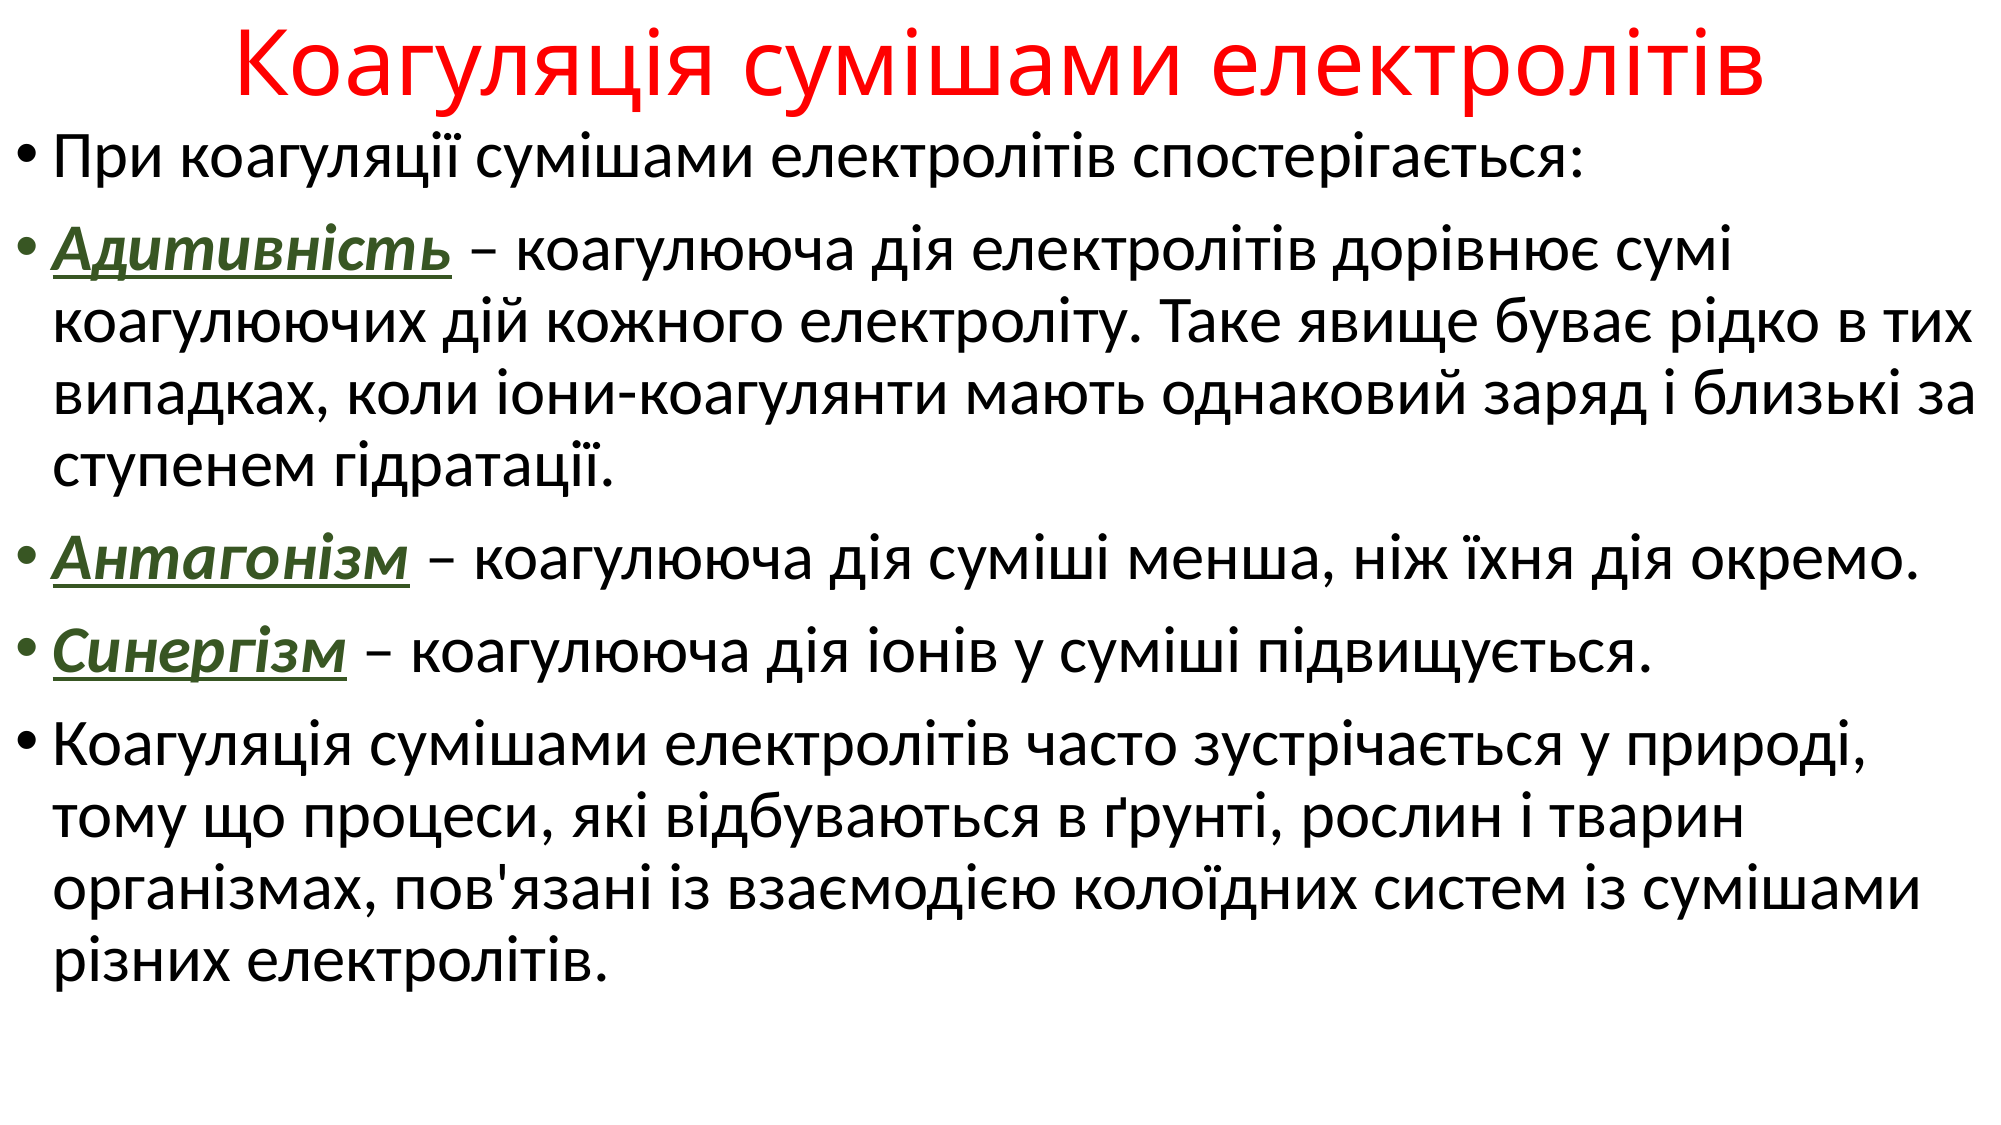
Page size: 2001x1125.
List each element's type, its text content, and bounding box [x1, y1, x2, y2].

title Коагуляція сумішами електролітів [137, 0, 1863, 112]
list При коагуляції сумішами електролітів спостерігається: Адитивність – коагулююча дія електролітів дорівнює сумі коагулюючих дій кожного електроліту. Таке явище буває рідко в тих випадках, коли іони-коагулянти мають однаковий заряд і близькі за ступенем гідратації. Антагонізм – коагулююча дія суміші менша, ніж їхня дія окремо. Синергізм – коагулююча дія іонів у суміші підвищується. Коагуляція сумішами електролітів часто зустрічається у природі, тому що процеси, які відбуваються в ґрунті, рослин і тварин організмах, пов'язані із взаємодією колоїдних систем із сумішами різних електролітів. [0, 112, 2000, 1125]
